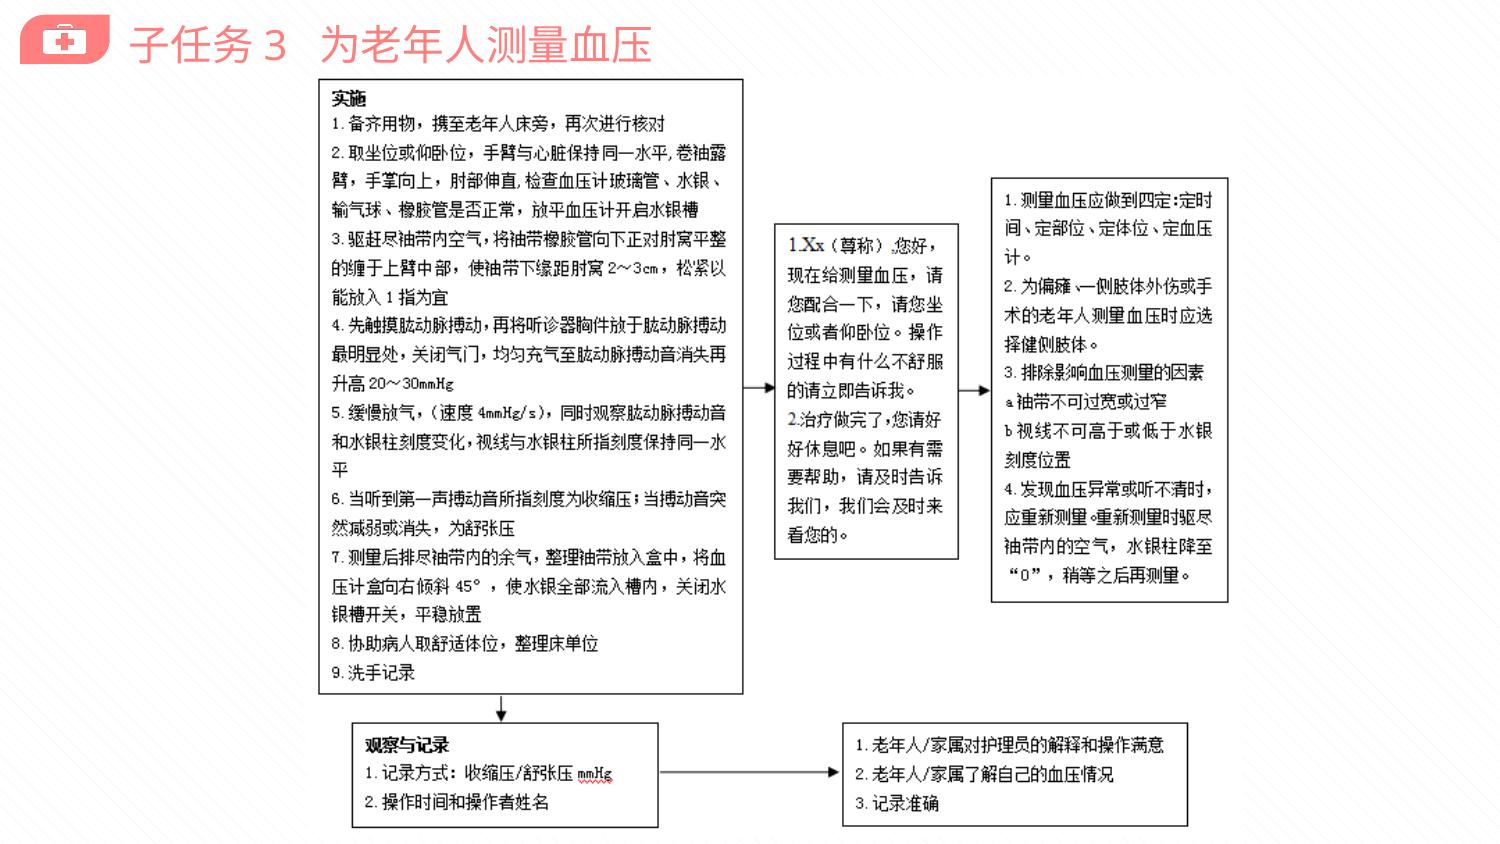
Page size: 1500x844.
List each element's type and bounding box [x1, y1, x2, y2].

text_box [19, 11, 863, 78]
picture [306, 77, 1244, 838]
